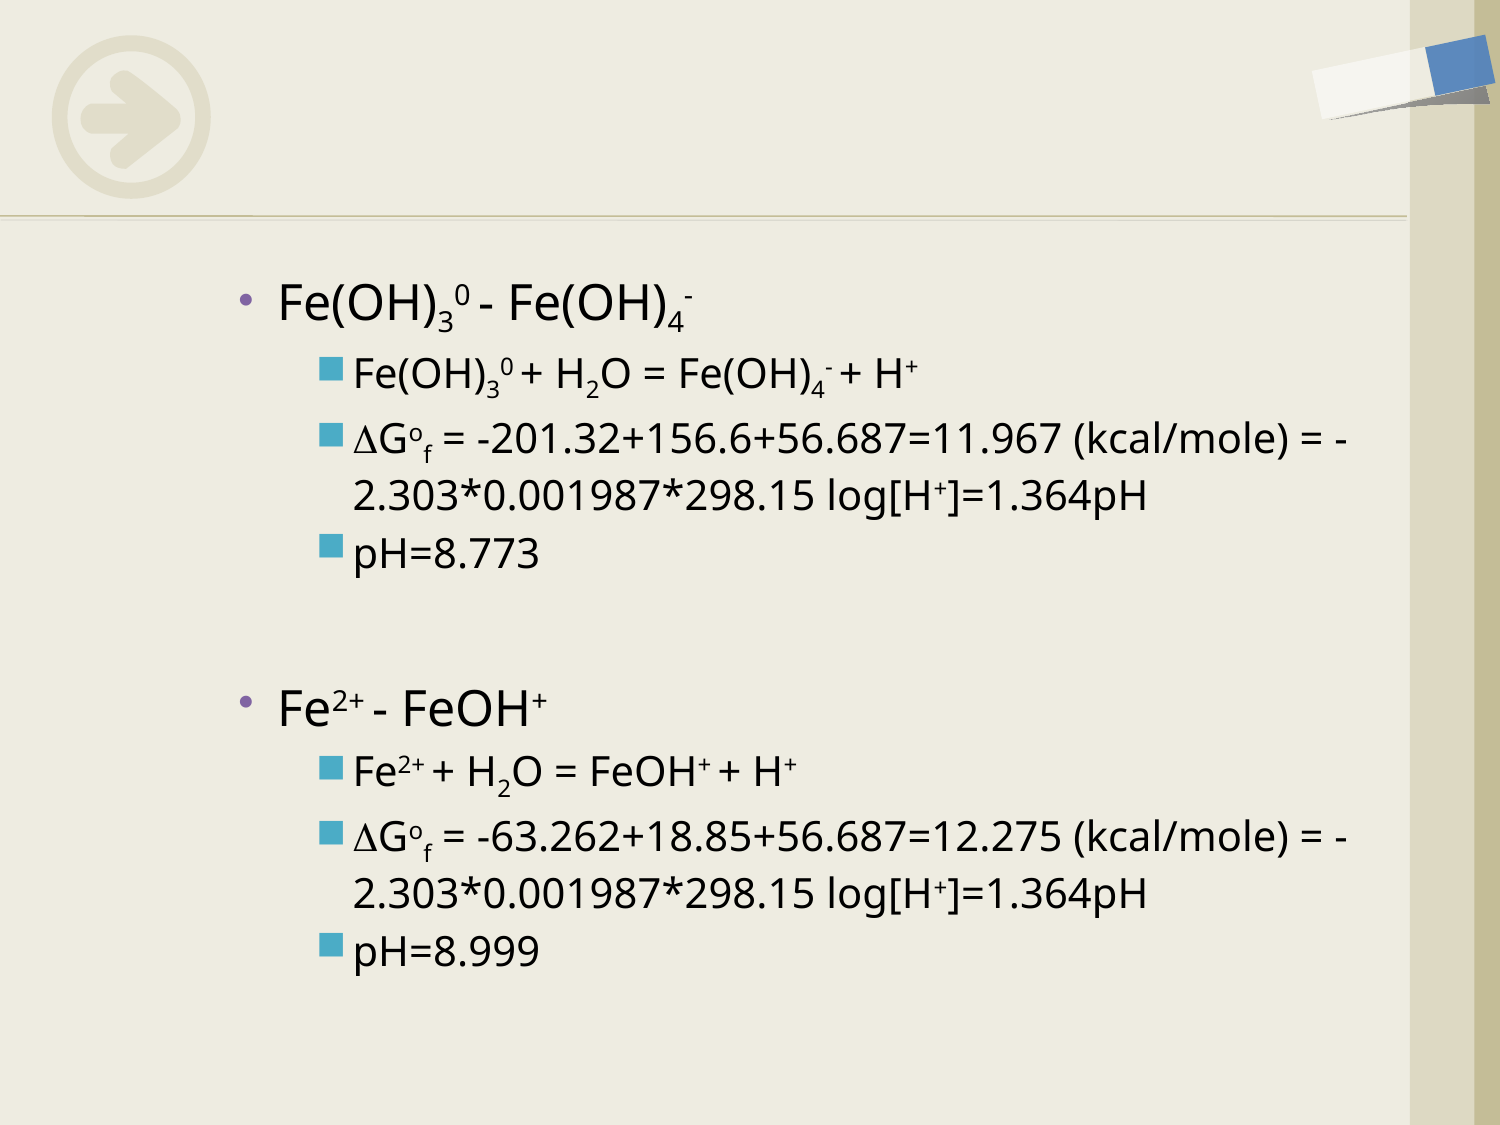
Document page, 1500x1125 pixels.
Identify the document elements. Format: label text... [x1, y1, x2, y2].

list Fe(OH)30 - Fe(OH)4- Fe(OH)30 + H2O = Fe(OH)4- + H+ DGof = -201.32+156.6+56.687=11.967 (kcal/mole) = -2.303*0.001987*298.15 log[H+]=1.364pH pH=8.773 Fe2+ - FeOH+ Fe2+ + H2O = FeOH+ + H+ DGof = -63.262+18.85+56.687=12.275 (kcal/mole) = -2.303*0.001987*298.15 log[H+]=1.364pH pH=8.999 [75, 262, 1406, 1005]
